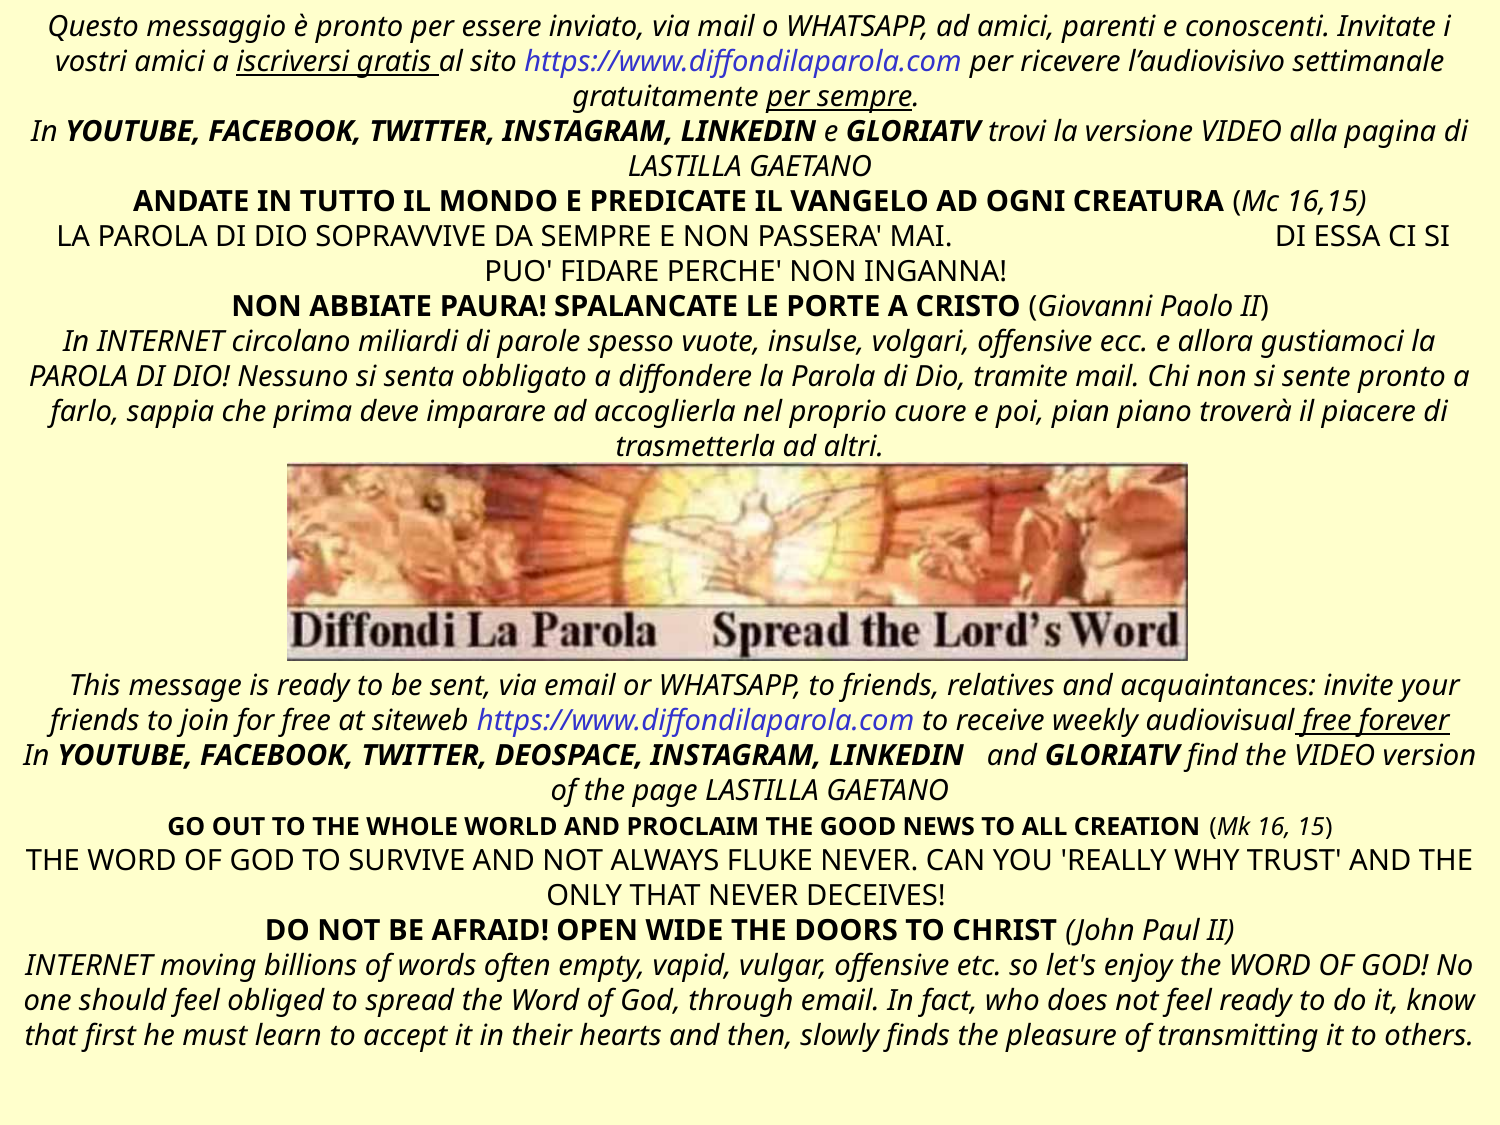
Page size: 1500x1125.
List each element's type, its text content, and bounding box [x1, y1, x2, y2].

picture [287, 462, 1188, 661]
text_box Questo messaggio è pronto per essere inviato, via mail o WHATSAPP, ad amici, parenti e conoscenti. Invitate i vostri amici a iscriversi gratis al sito https://www.diffondilaparola.com per ricevere l’audiovisivo settimanale gratuitamente per sempre. In YOUTUBE, FACEBOOK, TWITTER, INSTAGRAM, LINKEDIN e GLORIATV trovi la versione VIDEO alla pagina di LASTILLA GAETANO ANDATE IN TUTTO IL MONDO E PREDICATE IL VANGELO AD OGNI CREATURA (Mc 16,15) LA PAROLA DI DIO SOPRAVVIVE DA SEMPRE E NON PASSERA' MAI. DI ESSA CI SI PUO' FIDARE PERCHE' NON INGANNA! NON ABBIATE PAURA! SPALANCATE LE PORTE A CRISTO (Giovanni Paolo II) In INTERNET circolano miliardi di parole spesso vuote, insulse, volgari, offensive ecc. e allora gustiamoci la PAROLA DI DIO! Nessuno si senta obbligato a diffondere la Parola di Dio, tramite mail. Chi non si sente pronto a farlo, sappia che prima deve imparare ad accoglierla nel proprio cuore e poi, pian piano troverà il piacere di trasmetterla ad altri. This message is ready to be sent, via email or WHATSAPP, to friends, relatives and acquaintances: invite your friends to join for free at siteweb https://www.diffondilaparola.com to receive weekly audiovisual free forever In YOUTUBE, FACEBOOK, TWITTER, DEOSPACE, INSTAGRAM, LINKEDIN and GLORIATV find the VIDEO version of the page LASTILLA GAETANO GO OUT TO THE WHOLE WORLD AND PROCLAIM THE GOOD NEWS TO ALL CREATION (Mk 16, 15) THE WORD OF GOD TO SURVIVE AND NOT ALWAYS FLUKE NEVER. CAN YOU 'REALLY WHY TRUST' AND THE ONLY THAT NEVER DECEIVES! DO NOT BE AFRAID! OPEN WIDE THE DOORS TO CHRIST (John Paul II) INTERNET moving billions of words often empty, vapid, vulgar, offensive etc. so let's enjoy the WORD OF GOD! No one should feel obliged to spread the Word of God, through email. In fact, who does not feel ready to do it, know that first he must learn to accept it in their hearts and then, slowly finds the pleasure of transmitting it to others. [0, 0, 1500, 1059]
